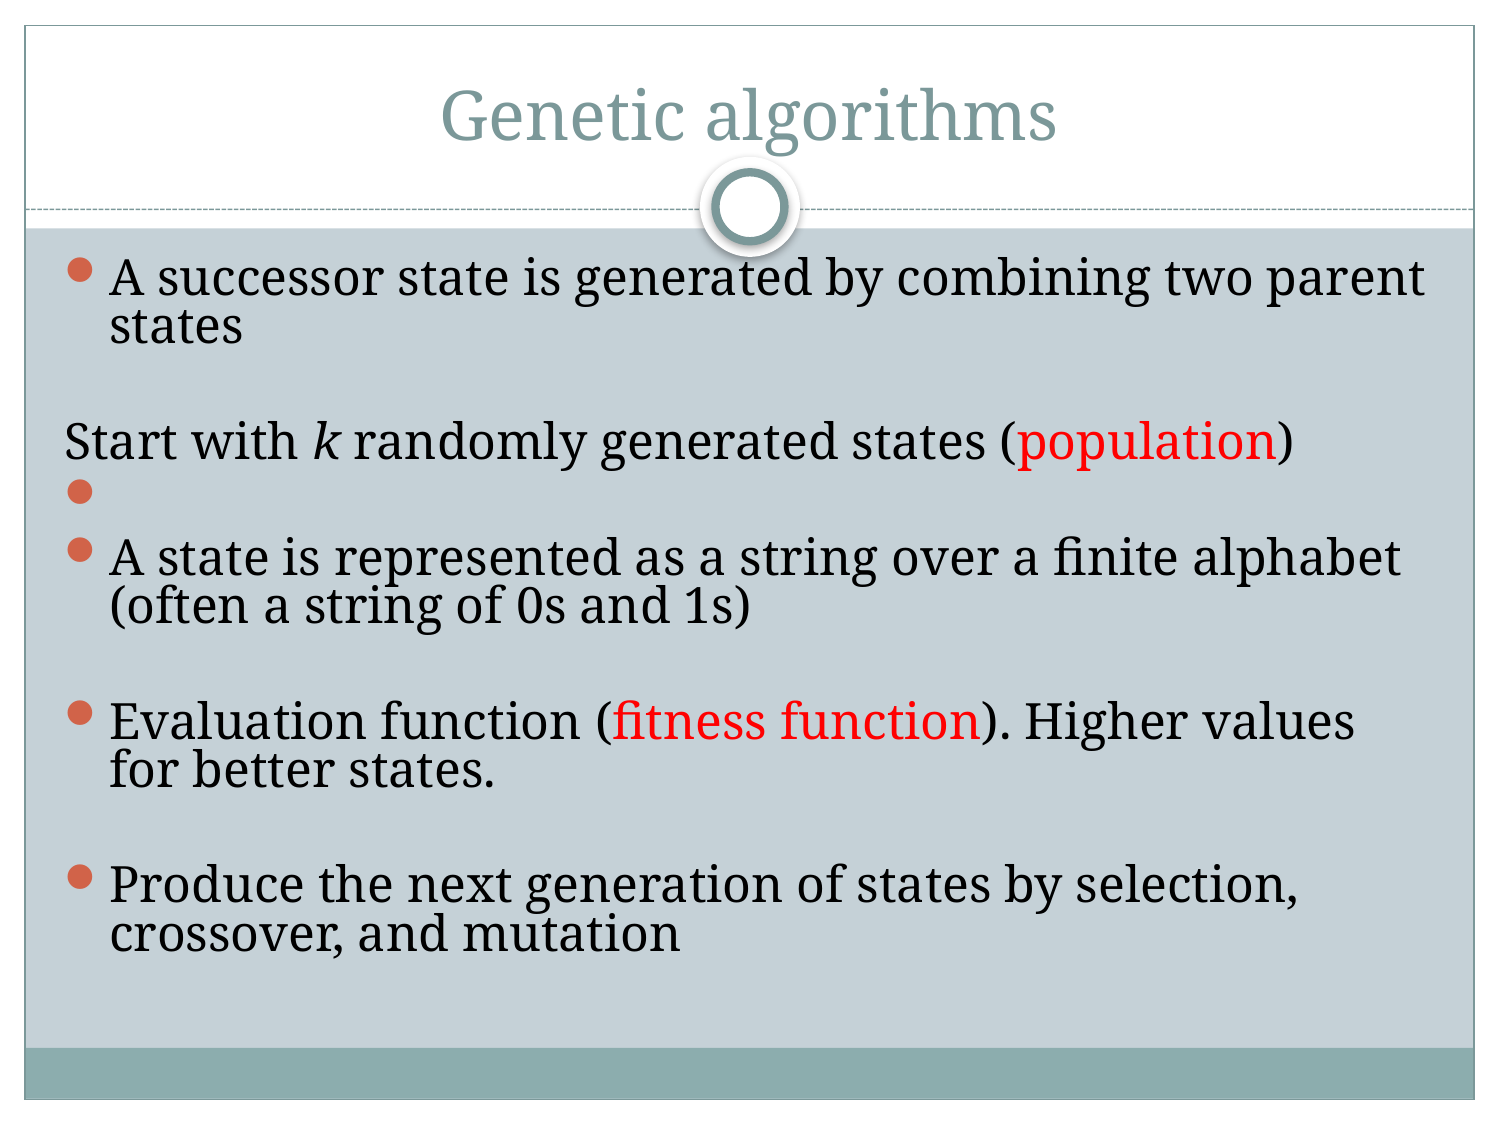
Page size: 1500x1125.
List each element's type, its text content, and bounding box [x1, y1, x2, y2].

title Genetic algorithms [49, 37, 1450, 162]
list A successor state is generated by combining two parent states Start with k randomly generated states (population) A state is represented as a string over a finite alphabet (often a string of 0s and 1s) Evaluation function (fitness function). Higher values for better states. Produce the next generation of states by selection, crossover, and mutation [49, 249, 1450, 1005]
